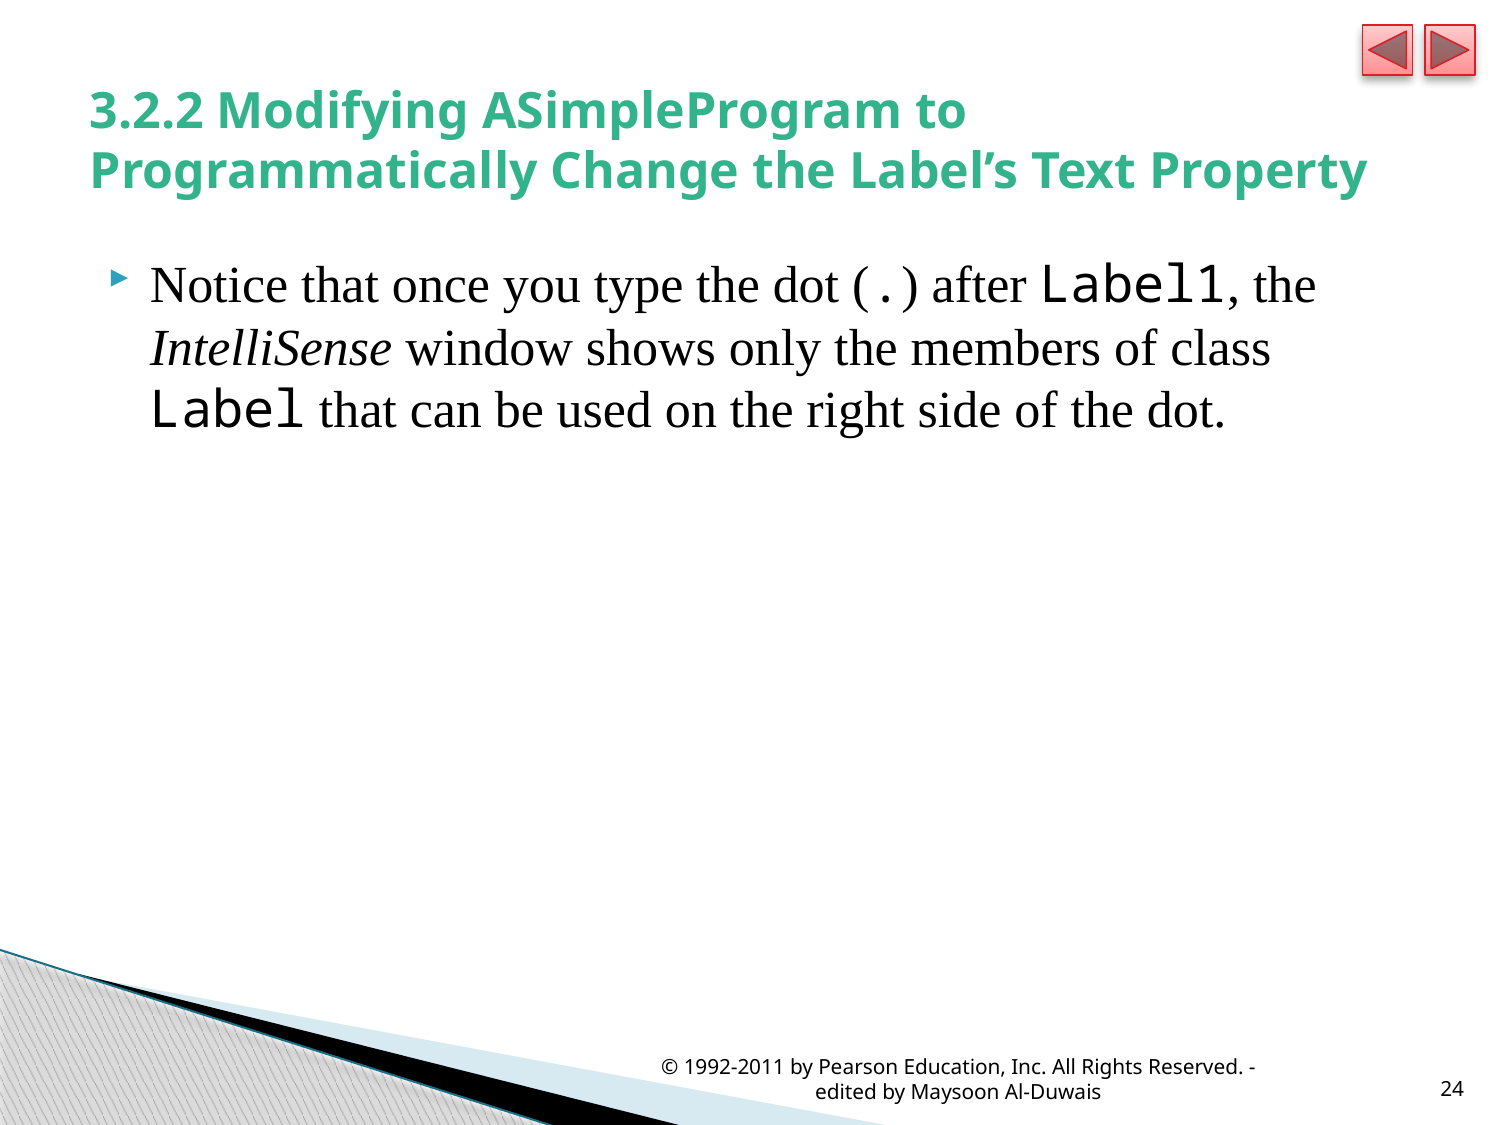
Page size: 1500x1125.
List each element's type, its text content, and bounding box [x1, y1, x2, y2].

title 3.2.2 Modifying ASimpleProgram to Programmatically Change the Label’s Text Property [75, 45, 1425, 233]
footer © 1992-2011 by Pearson Education, Inc. All Rights Reserved. - edited by Maysoon Al-Duwais [612, 1051, 1305, 1112]
slide_number 24 [1418, 1051, 1479, 1112]
list Notice that once you type the dot (.) after Label1, the IntelliSense window shows only the members of class Label that can be used on the right side of the dot. [74, 242, 1426, 986]
